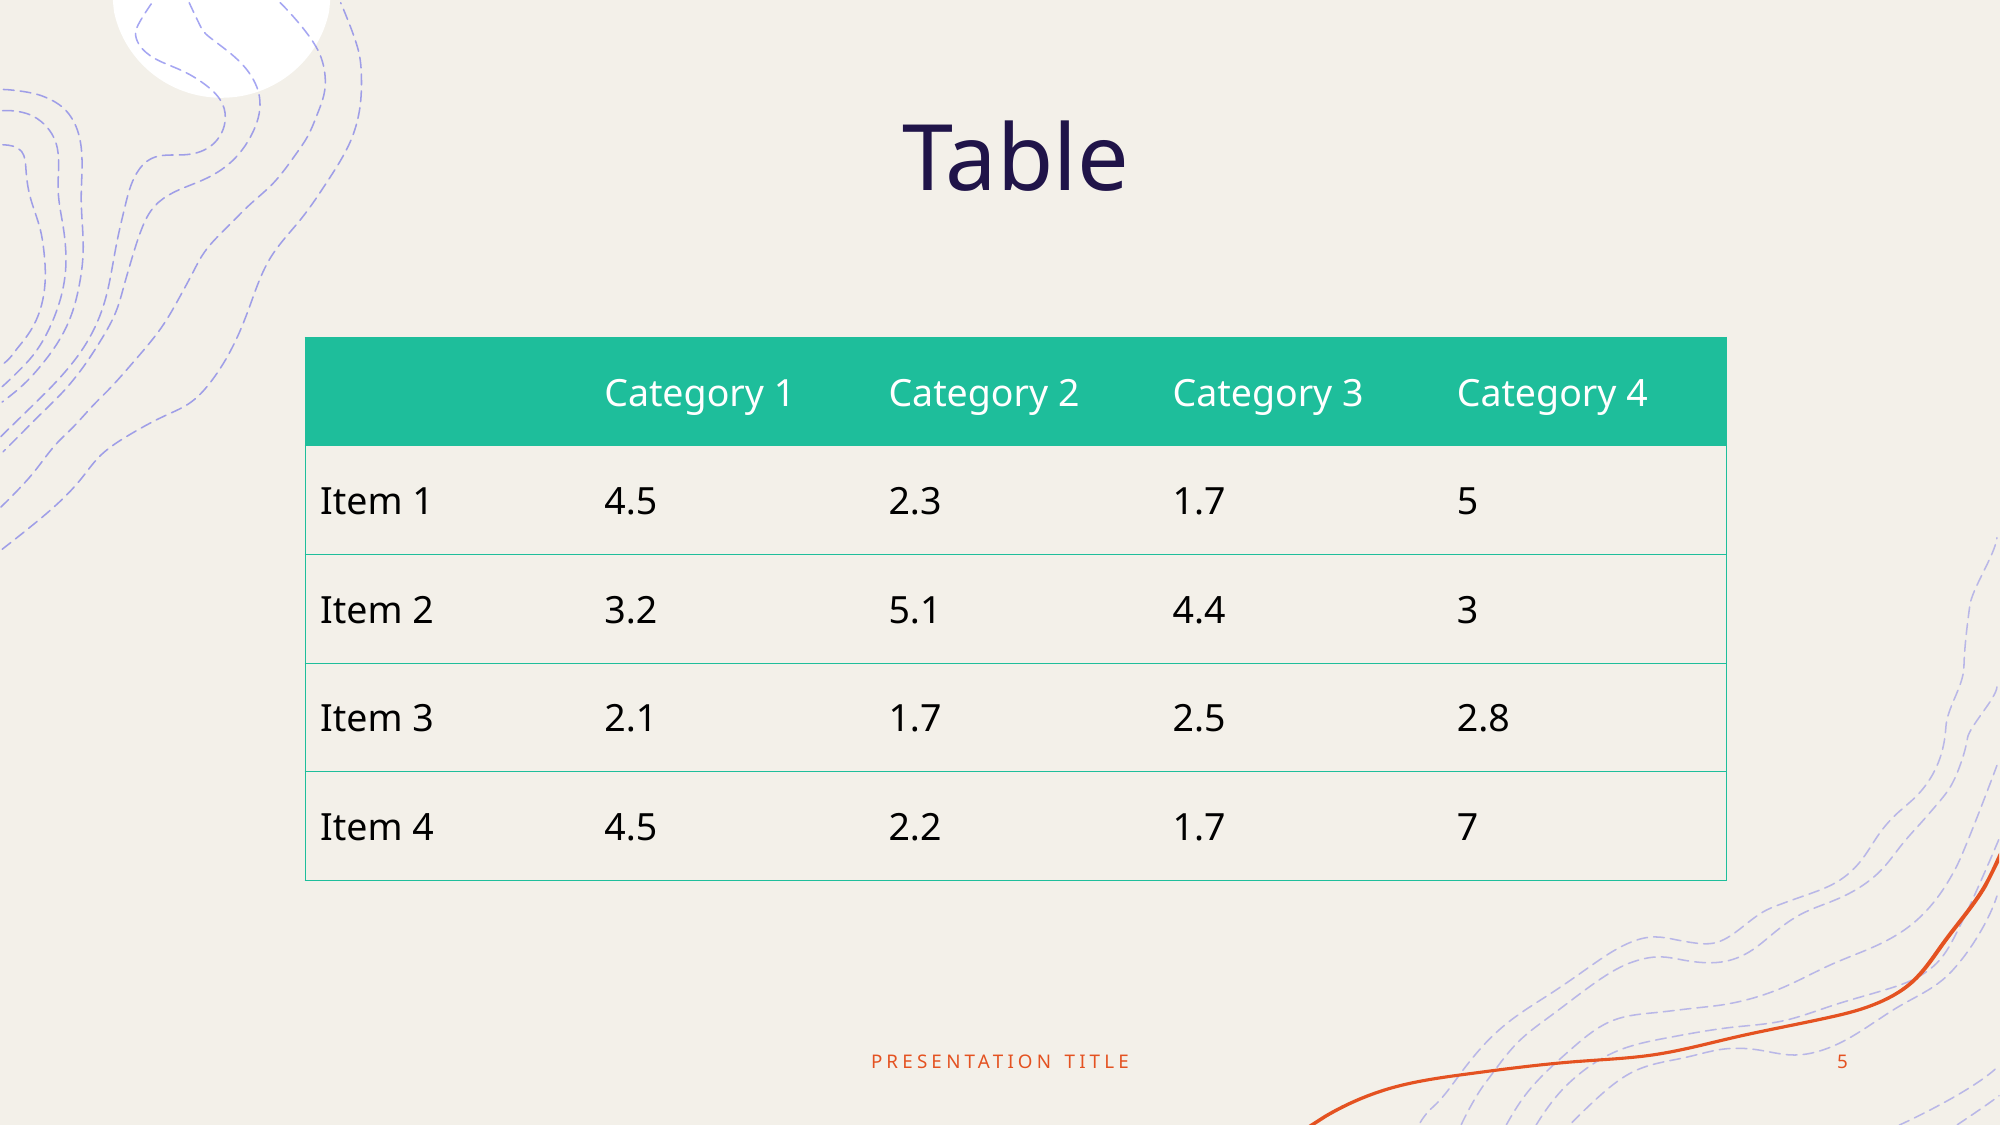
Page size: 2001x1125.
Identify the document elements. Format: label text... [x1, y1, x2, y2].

table_cell 1.7 [874, 664, 1158, 771]
table_cell 3 [1442, 555, 1726, 663]
table_cell 1.7 [1158, 772, 1442, 880]
table_header Category 4 [1442, 338, 1726, 445]
table_cell Item 2 [306, 555, 589, 663]
table_cell 7 [1442, 772, 1726, 880]
table_cell 2.8 [1442, 664, 1726, 771]
table_cell Item 1 [306, 446, 589, 554]
table_cell 1.7 [1158, 446, 1442, 554]
table_header Category 2 [874, 338, 1158, 445]
table_cell 3.2 [589, 555, 874, 663]
table_cell 5.1 [874, 555, 1158, 663]
table_header Category 3 [1158, 338, 1442, 445]
table_cell 4.4 [1158, 555, 1442, 663]
table_cell 2.5 [1158, 664, 1442, 771]
table_header Category 1 [589, 338, 874, 445]
slide_number 5 [1625, 1042, 1863, 1103]
table_cell 4.5 [589, 446, 874, 554]
title Table [196, 91, 1835, 309]
table_cell 2.3 [874, 446, 1158, 554]
table_cell Item 3 [306, 664, 589, 771]
footer PRESENTATION TITLE [662, 1042, 1338, 1103]
table_cell 2.1 [589, 664, 874, 771]
table_cell 5 [1442, 446, 1726, 554]
table_cell 4.5 [589, 772, 874, 880]
table_cell Item 4 [306, 772, 589, 880]
table_header [306, 338, 589, 445]
table_cell 2.2 [874, 772, 1158, 880]
